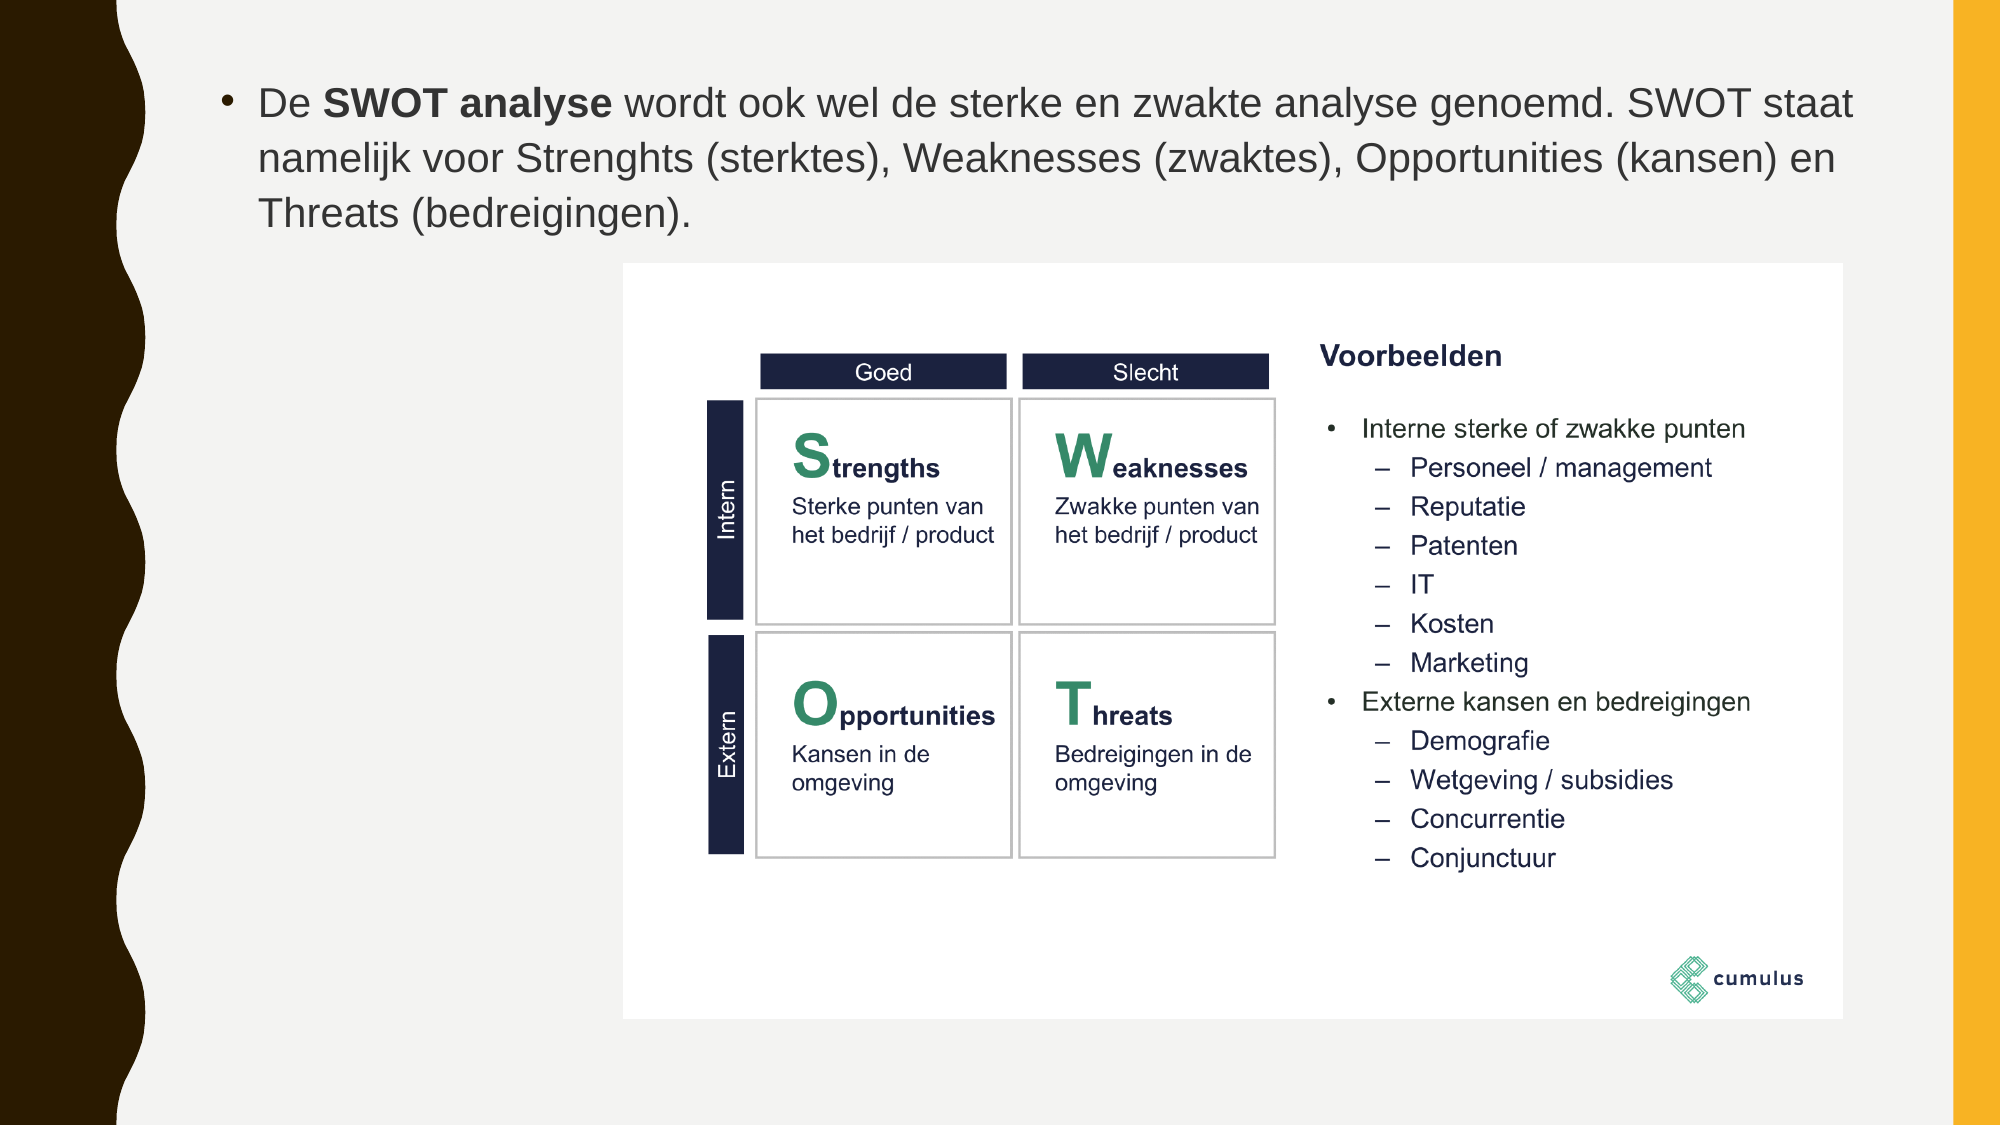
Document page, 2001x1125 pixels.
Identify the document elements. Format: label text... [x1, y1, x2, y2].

picture [623, 263, 1843, 1019]
list De SWOT analyse wordt ook wel de sterke en zwakte analyse genoemd. SWOT staat namelijk voor Strenghts (sterktes), Weaknesses (zwaktes), Opportunities (kansen) en Threats (bedreigingen). [205, 63, 1875, 965]
